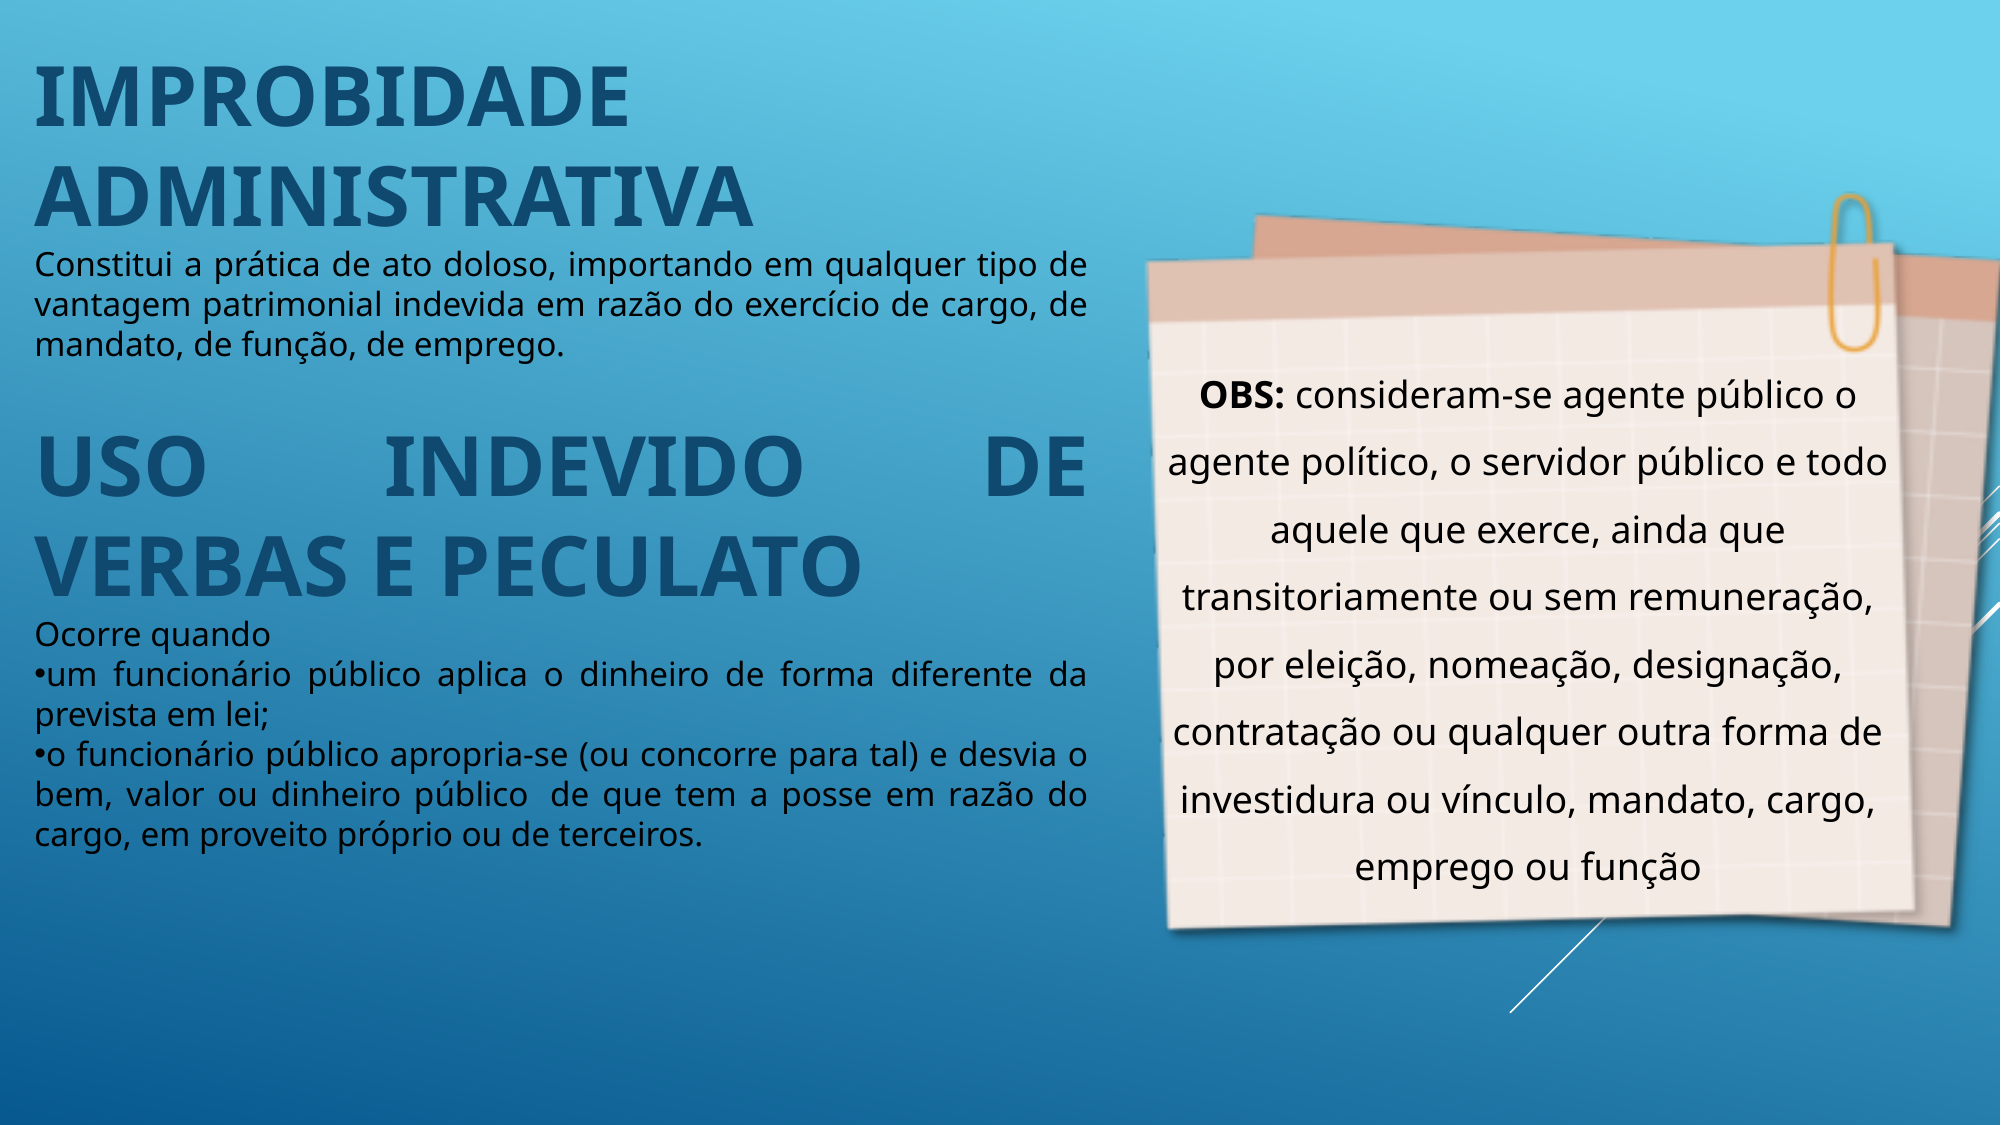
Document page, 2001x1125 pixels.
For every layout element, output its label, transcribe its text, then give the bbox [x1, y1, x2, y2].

picture [1032, 77, 2000, 1048]
text_box Improbidade administrativa Constitui a prática de ato doloso, importando em qualquer tipo de vantagem patrimonial indevida em razão do exercício de cargo, de mandato, de função, de emprego. Uso indevido de verbas e Peculato Ocorre quando um funcionário público aplica o dinheiro de forma diferente da prevista em lei; o funcionário público apropria-se (ou concorre para tal) e desvia o bem, valor ou dinheiro público de que tem a posse em razão do cargo, em proveito próprio ou de terceiros. [19, 36, 1105, 1051]
